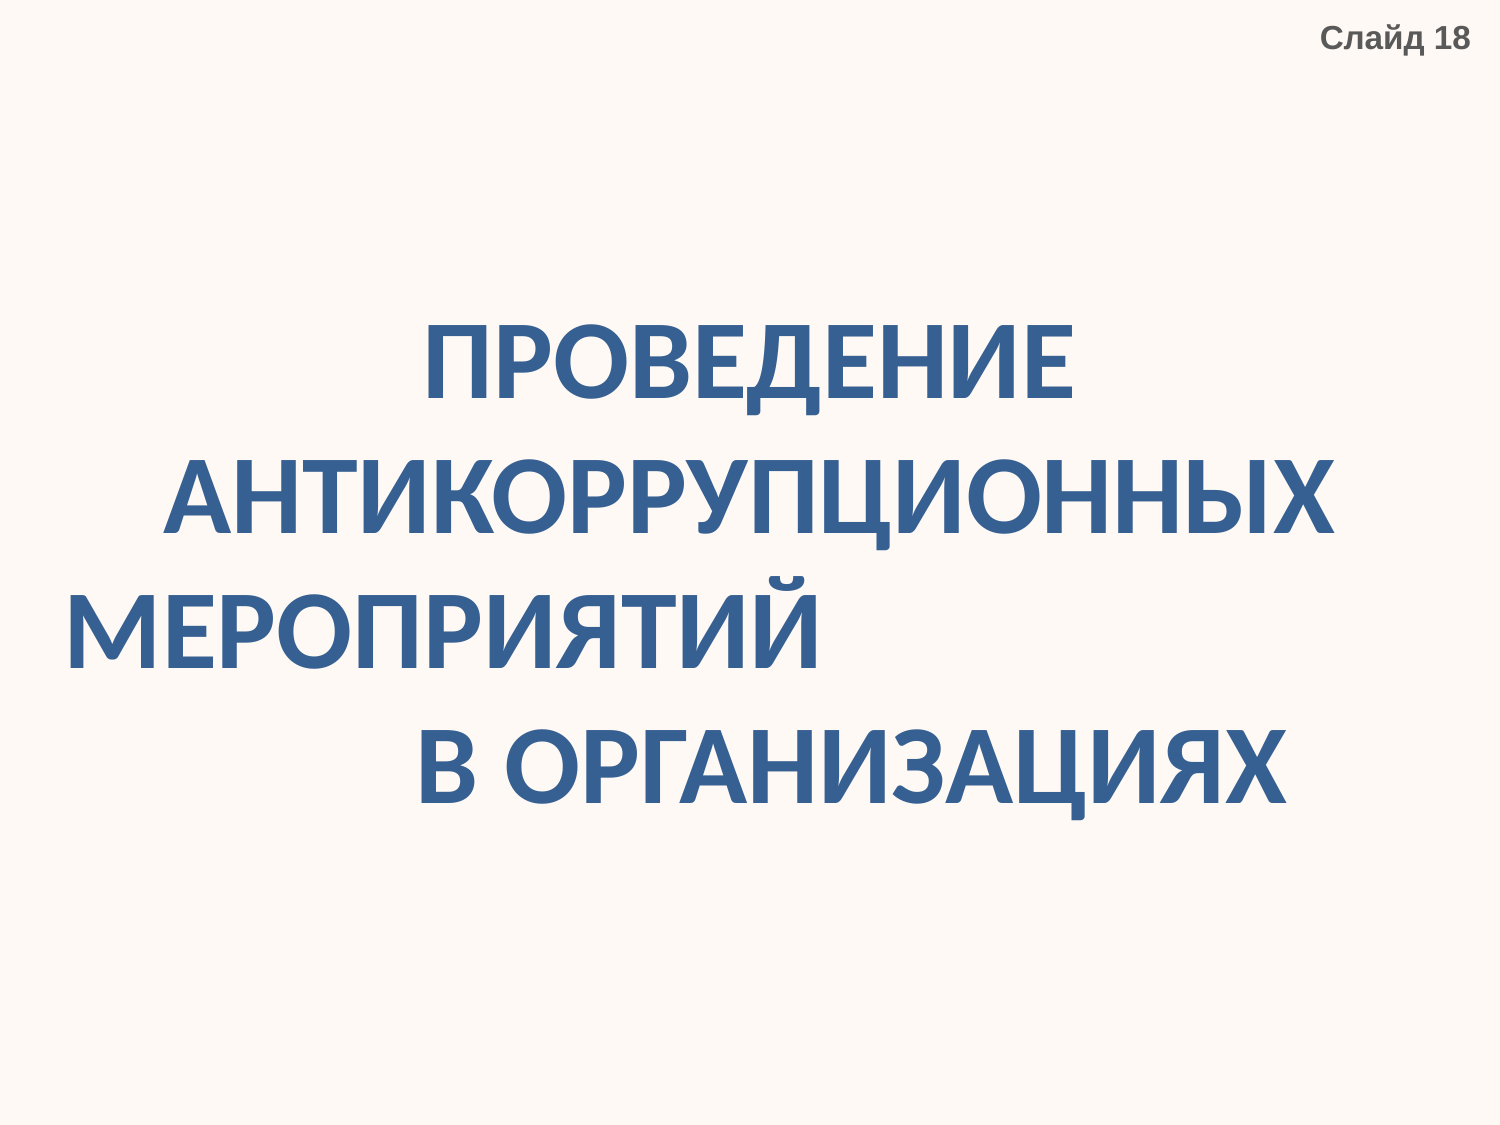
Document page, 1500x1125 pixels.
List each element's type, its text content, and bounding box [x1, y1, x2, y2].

text_box Слайд 18 [1288, 9, 1486, 64]
title ПРОВЕДЕНИЕ АНТИКОРРУПЦИОННЫХ МЕРОПРИЯТИЙ В ОРГАНИЗАЦИЯХ [46, 113, 1454, 998]
